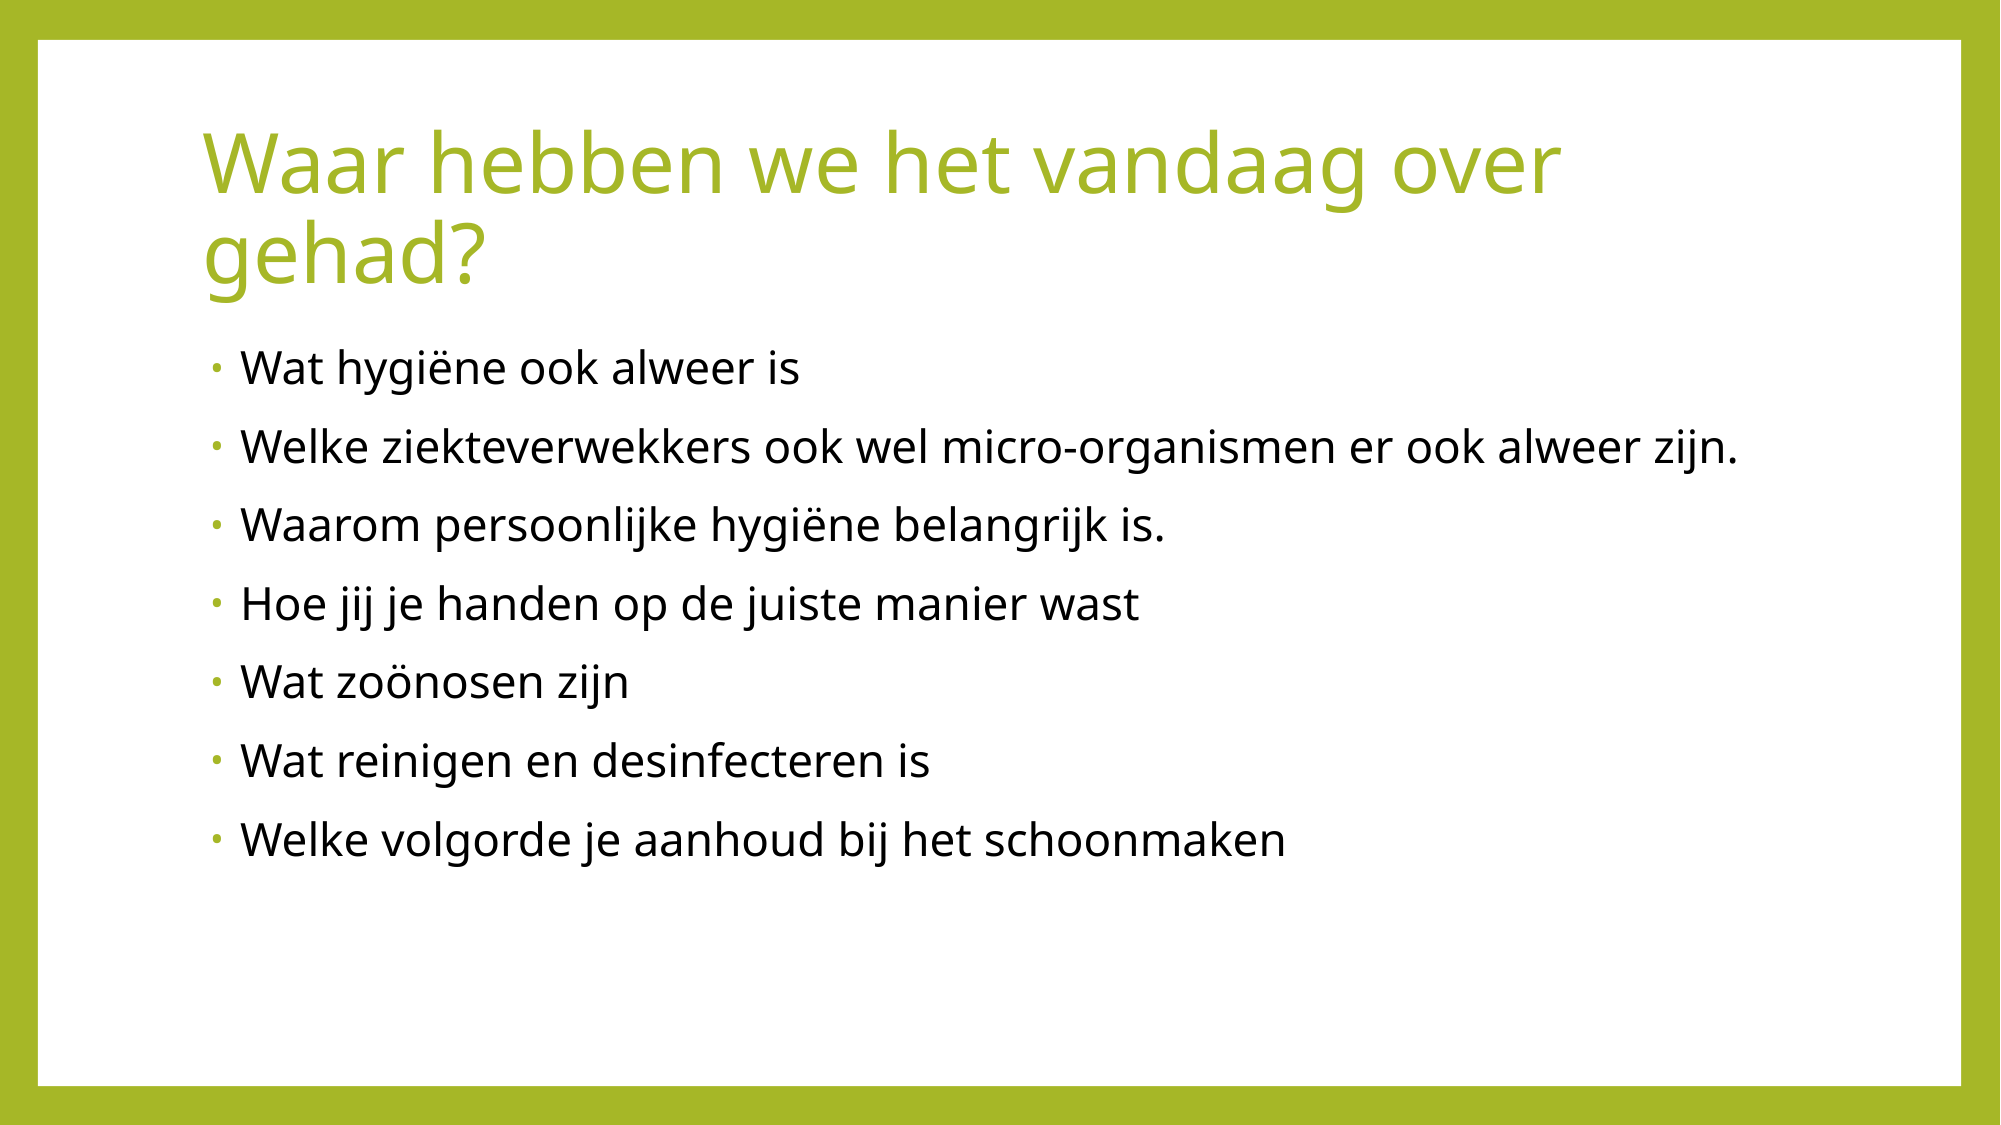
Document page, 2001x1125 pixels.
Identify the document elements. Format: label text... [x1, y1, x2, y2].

list Wat hygiëne ook alweer is Welke ziekteverwekkers ook wel micro-organismen er ook alweer zijn. Waarom persoonlijke hygiëne belangrijk is. Hoe jij je handen op de juiste manier wast Wat zoönosen zijn Wat reinigen en desinfecteren is Welke volgorde je aanhoud bij het schoonmaken [187, 337, 1808, 1000]
title Waar hebben we het vandaag over gehad? [187, 99, 1808, 323]
